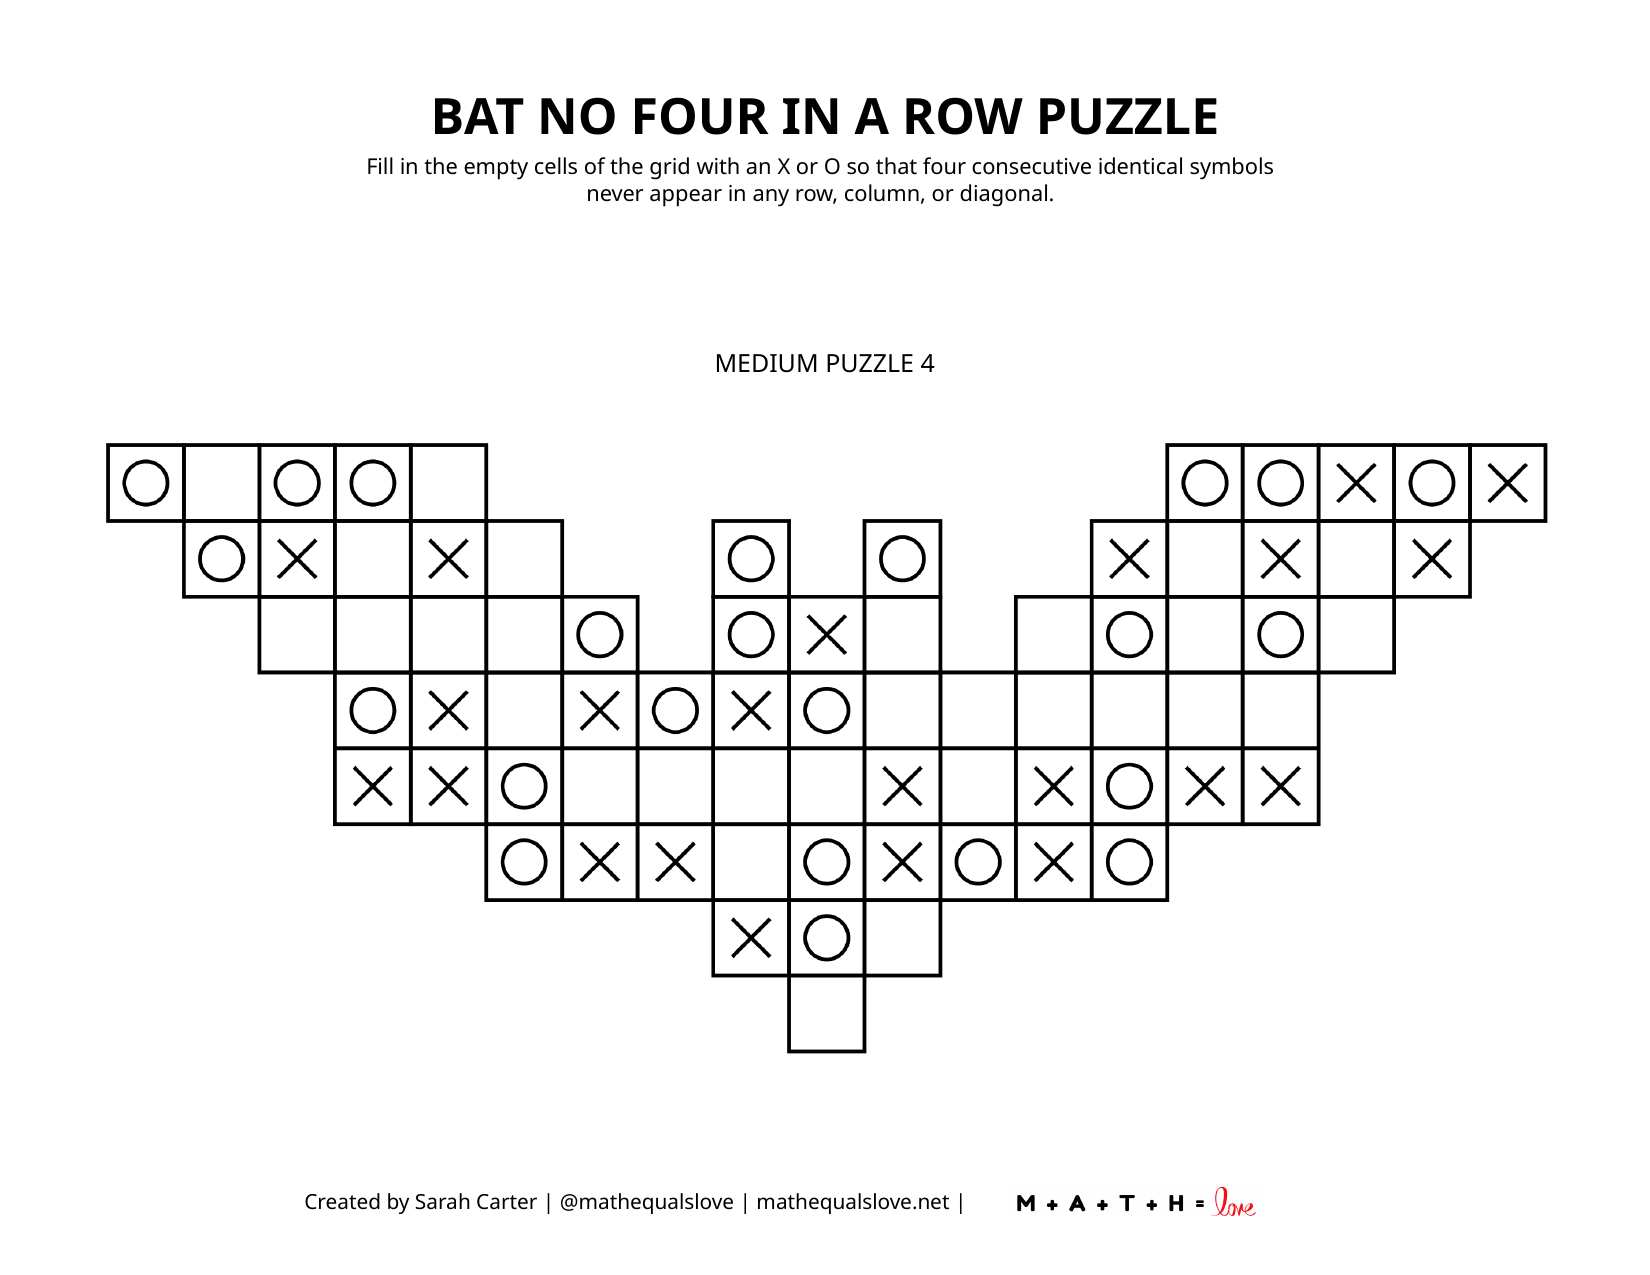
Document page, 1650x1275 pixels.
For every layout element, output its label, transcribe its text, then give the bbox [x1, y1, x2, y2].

text_box Created by Sarah Carter | @mathequalslove | mathequalslove.net | [289, 1181, 1119, 1221]
text_box MEDIUM PUZZLE 4 [187, 347, 1463, 399]
text_box Fill in the empty cells of the grid with an X or O so that four consecutive identical symbols never appear in any row, column, or diagonal. [331, 145, 1317, 213]
picture [1007, 1184, 1262, 1220]
text_box BAT NO FOUR IN A ROW PUZZLE [383, 77, 1267, 145]
picture [103, 441, 1549, 1055]
